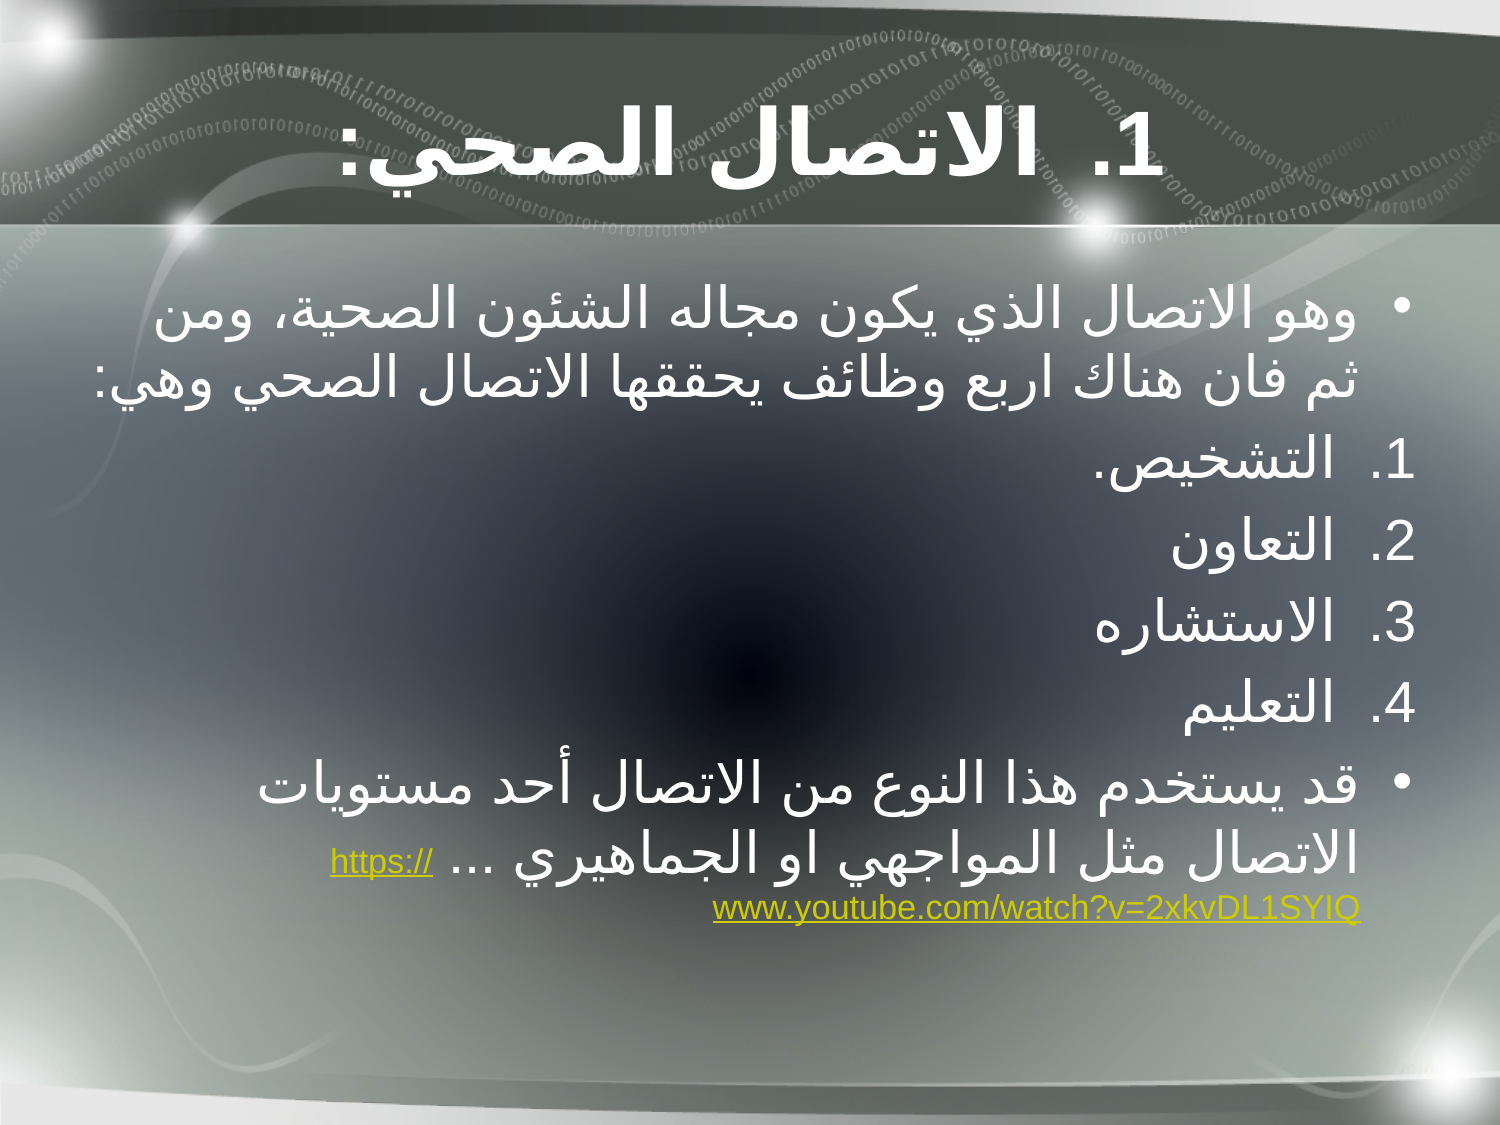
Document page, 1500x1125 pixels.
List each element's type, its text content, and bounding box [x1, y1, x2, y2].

list وهو الاتصال الذي يكون مجاله الشئون الصحية، ومن ثم فان هناك اربع وظائف يحققها الاتصال الصحي وهي: التشخيص. التعاون الاستشاره التعليم قد يستخدم هذا النوع من الاتصال أحد مستويات الاتصال مثل المواجهي او الجماهيري ... https://www.youtube.com/watch?v=2xkvDL1SYIQ [75, 262, 1425, 1005]
title الاتصال الصحي: [75, 45, 1425, 233]
picture [0, 0, 1500, 1125]
